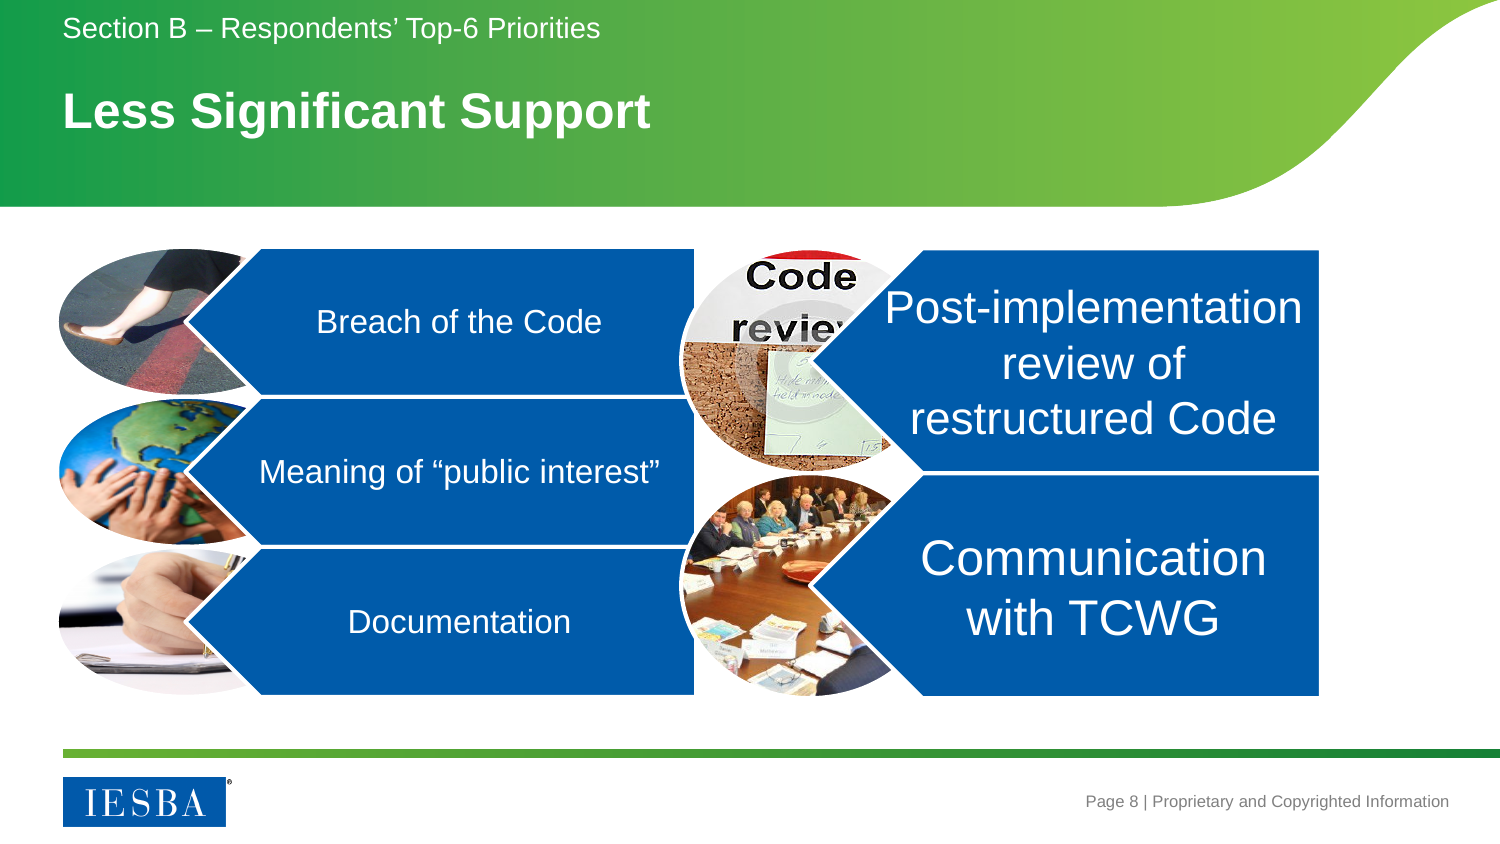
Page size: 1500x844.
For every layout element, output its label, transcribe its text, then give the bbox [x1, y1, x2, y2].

picture [63, 777, 232, 827]
title Less Significant Support [62, 75, 1300, 142]
picture [0, 0, 1500, 207]
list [56, 246, 681, 697]
subtitle Section B – Respondents’ Top-6 Priorities [62, 9, 663, 47]
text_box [680, 247, 1450, 699]
